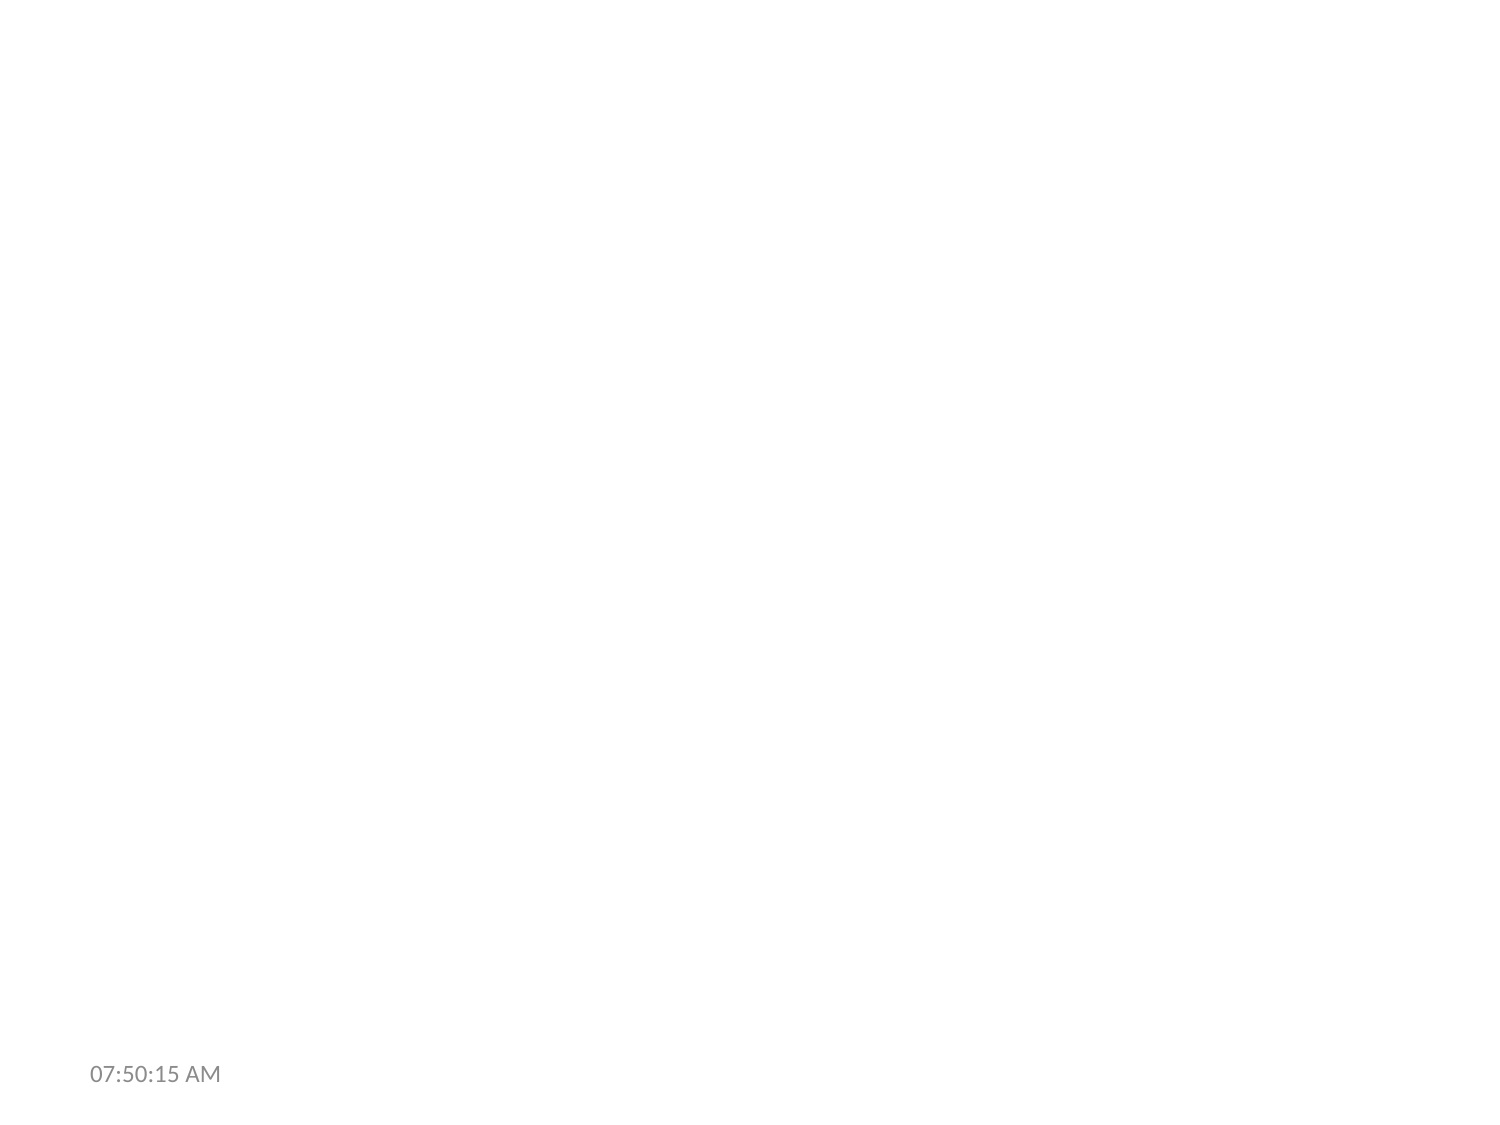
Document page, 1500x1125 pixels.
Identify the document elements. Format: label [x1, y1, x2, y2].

slide_number [75, 1042, 425, 1103]
